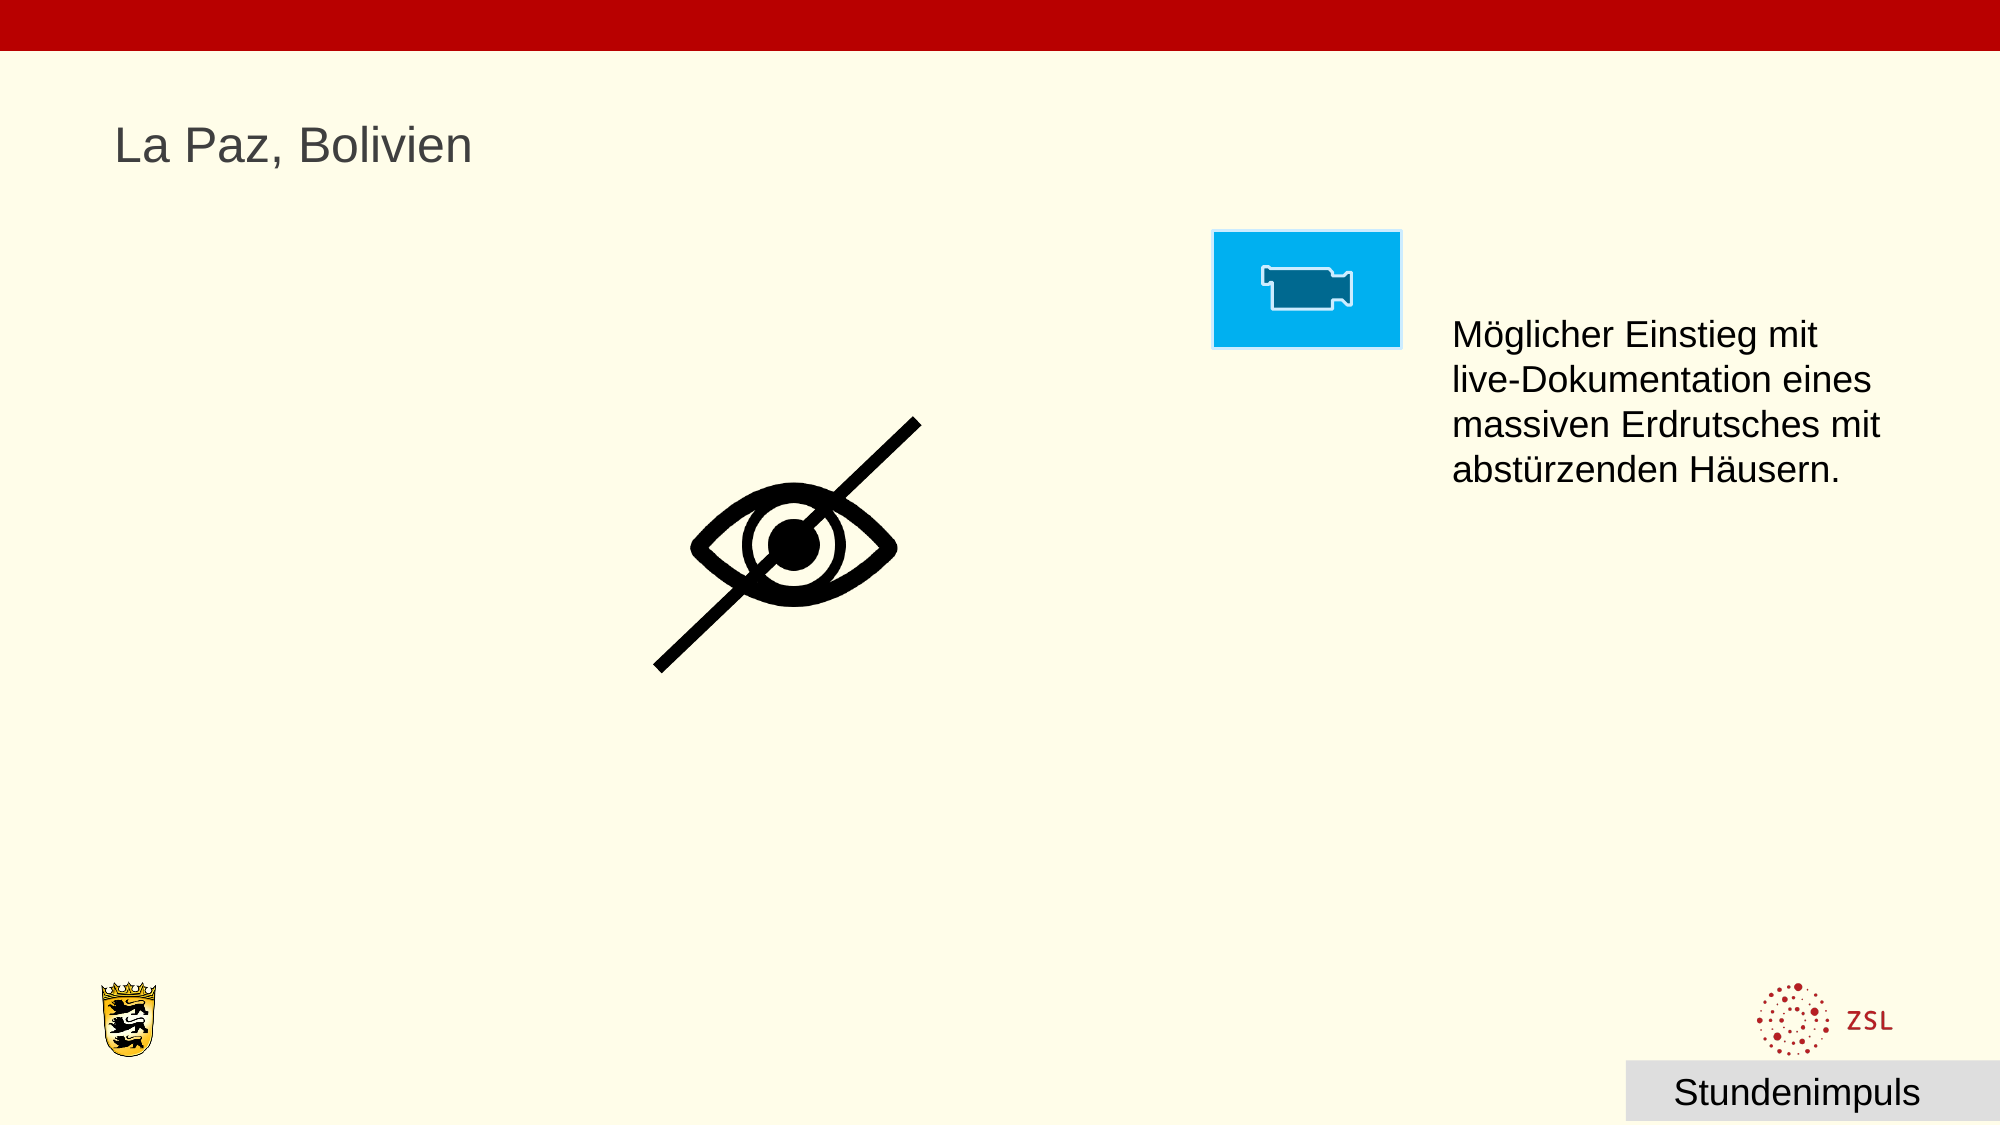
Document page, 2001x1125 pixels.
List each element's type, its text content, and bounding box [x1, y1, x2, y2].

title La Paz, Bolivien [99, 54, 1900, 230]
picture [99, 979, 158, 1059]
text_box Stundenimpuls [1625, 1060, 2000, 1121]
text_box Möglicher Einstieg mit live-Dokumentation eines massiven Erdrutsches mit abstürzenden Häusern. [1437, 302, 1900, 500]
picture [668, 420, 918, 670]
text_box [1212, 230, 1402, 349]
